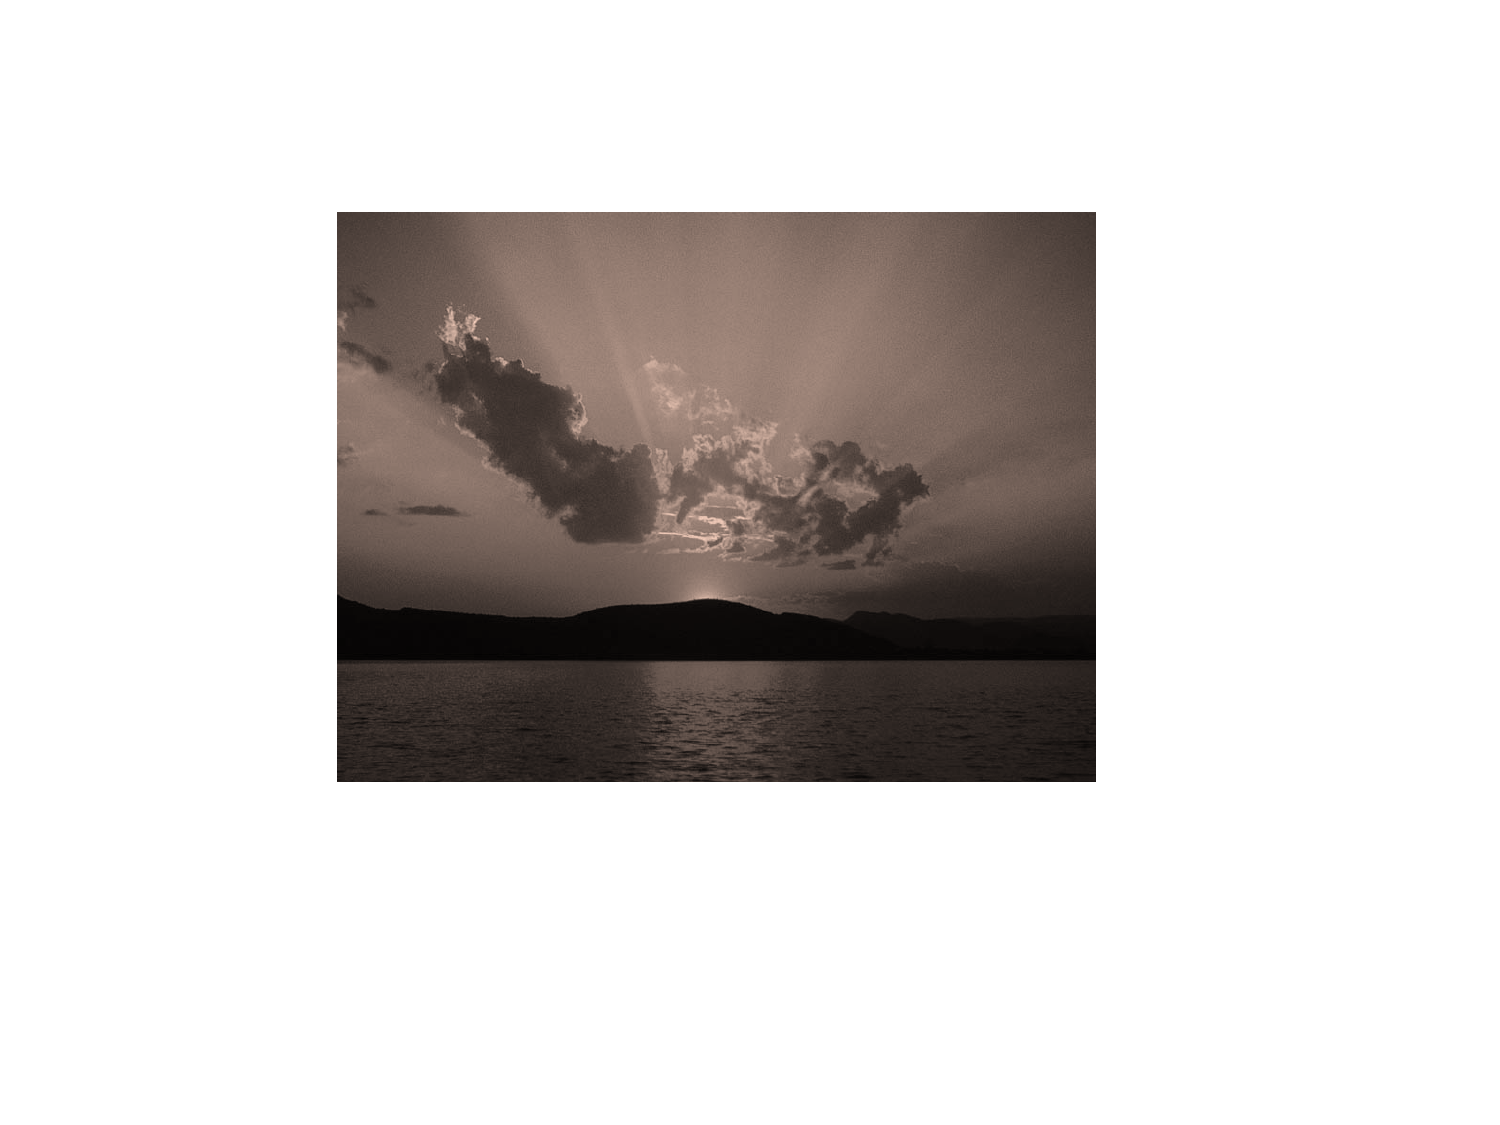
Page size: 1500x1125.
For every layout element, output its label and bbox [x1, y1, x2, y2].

picture [337, 212, 1097, 782]
